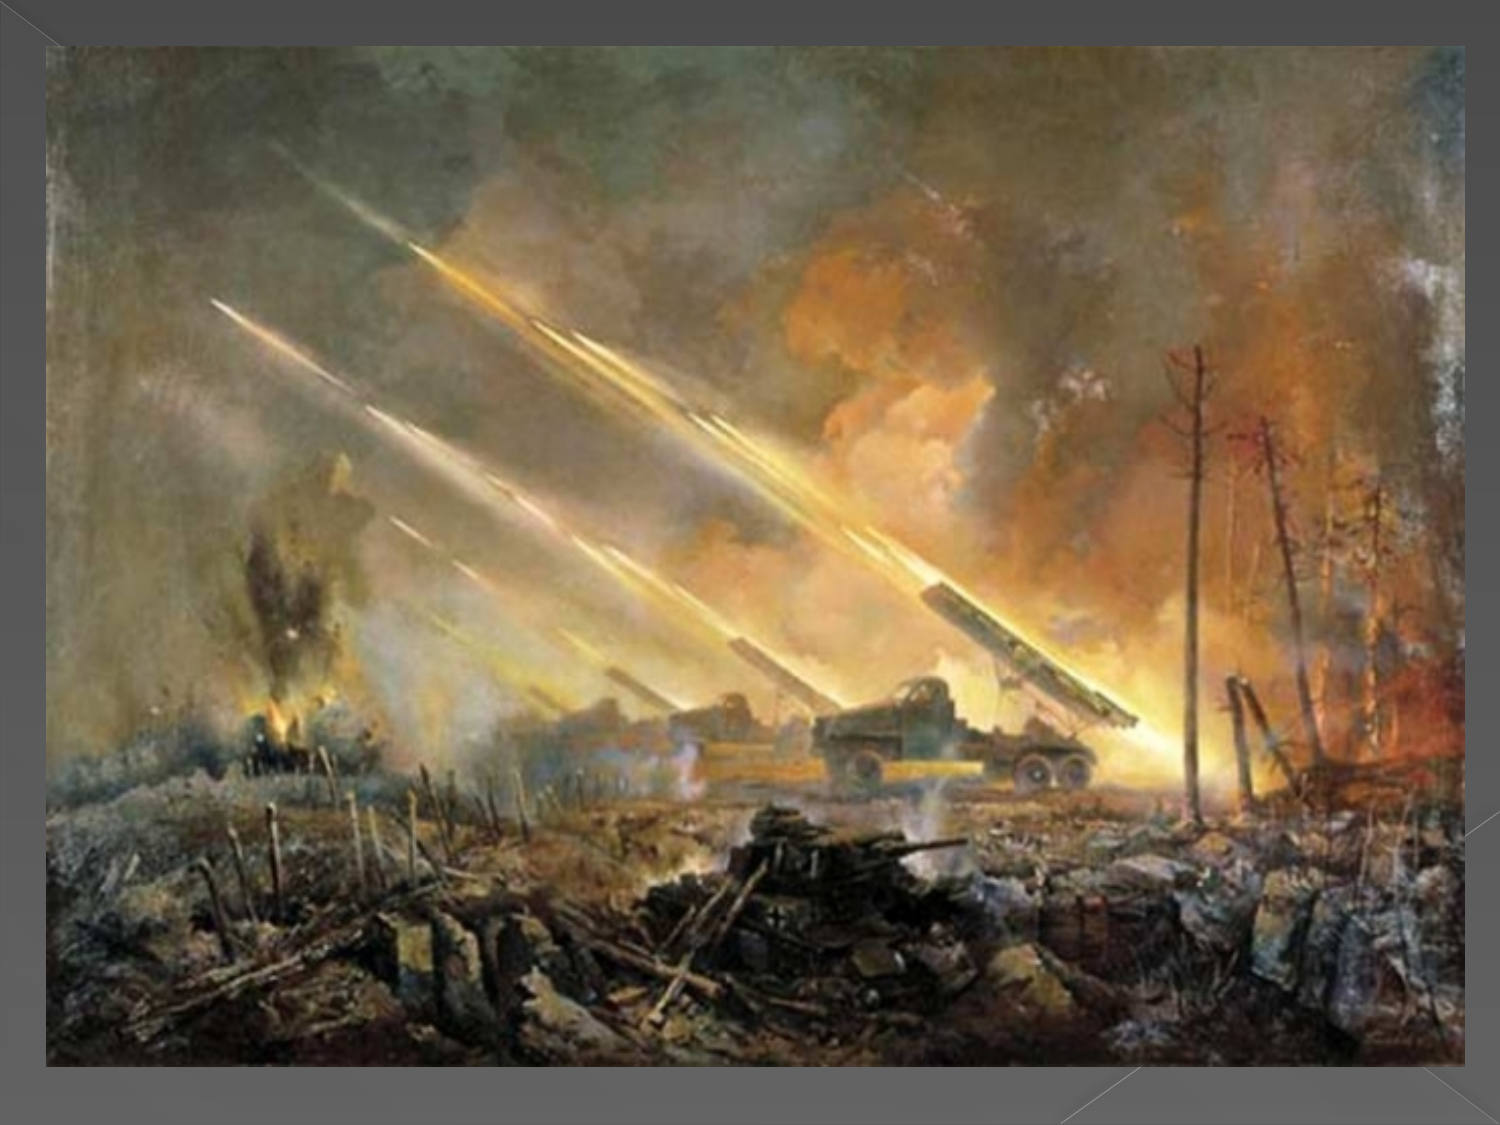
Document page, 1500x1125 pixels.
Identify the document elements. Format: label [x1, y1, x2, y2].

picture [46, 46, 1466, 1067]
